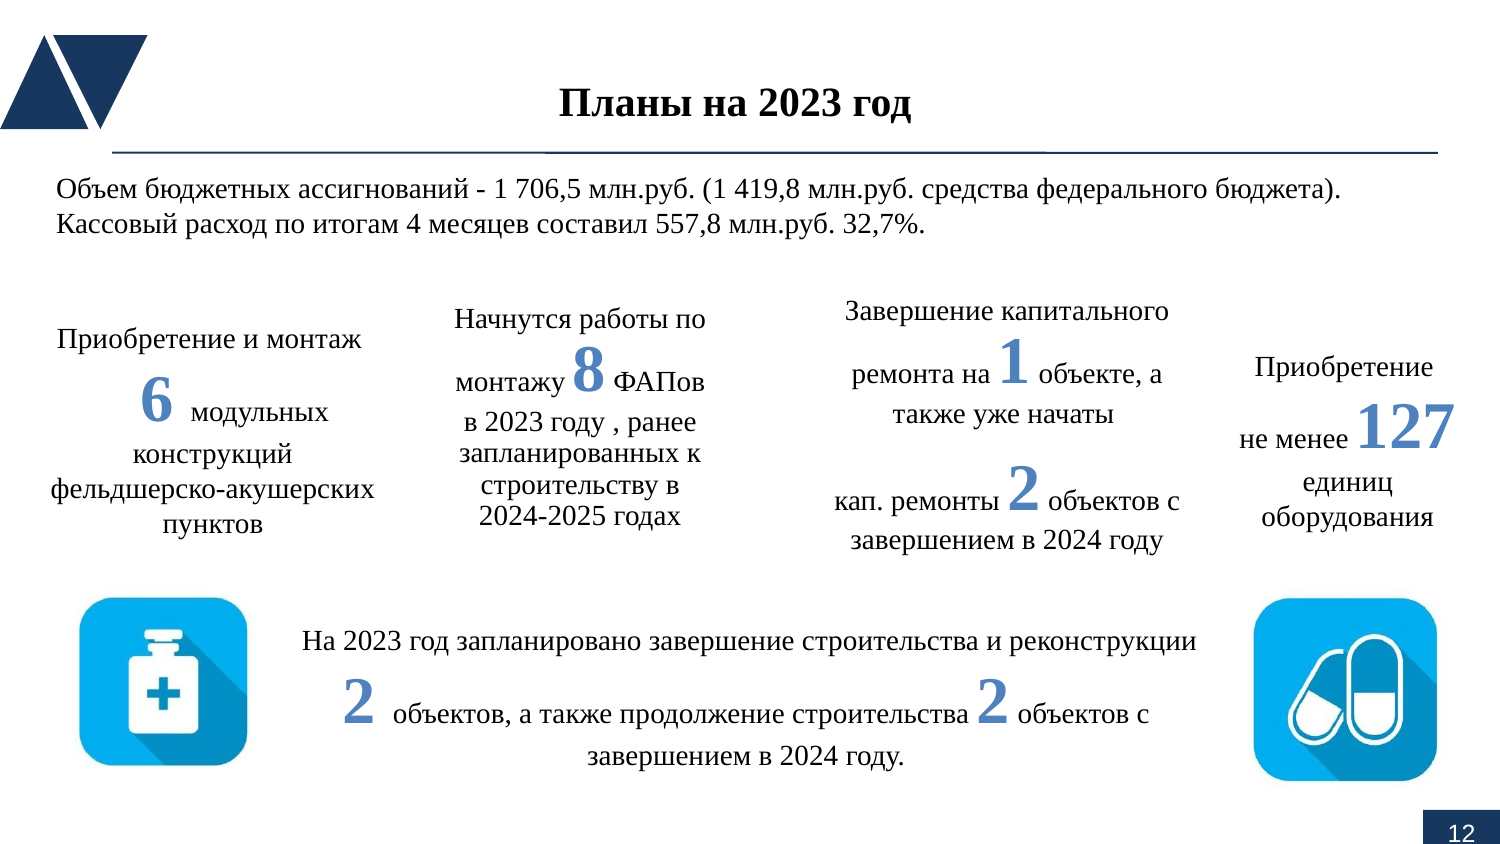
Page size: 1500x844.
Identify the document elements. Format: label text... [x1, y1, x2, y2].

text_box [112, 20, 1447, 161]
text_box 12 [1423, 818, 1500, 844]
picture [64, 586, 262, 772]
text_box [51, 32, 112, 132]
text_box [0, 279, 1500, 812]
picture [1233, 586, 1456, 794]
text_box Объем бюджетных ассигнований - 1 706,5 млн.руб. (1 419,8 млн.руб. средства федерального бюджета). Кассовый расход по итогам 4 месяцев составил 557,8 млн.руб. 32,7%. [41, 161, 1483, 247]
text_box Планы на 2023 год [360, 67, 1111, 133]
text_box [0, 33, 91, 132]
